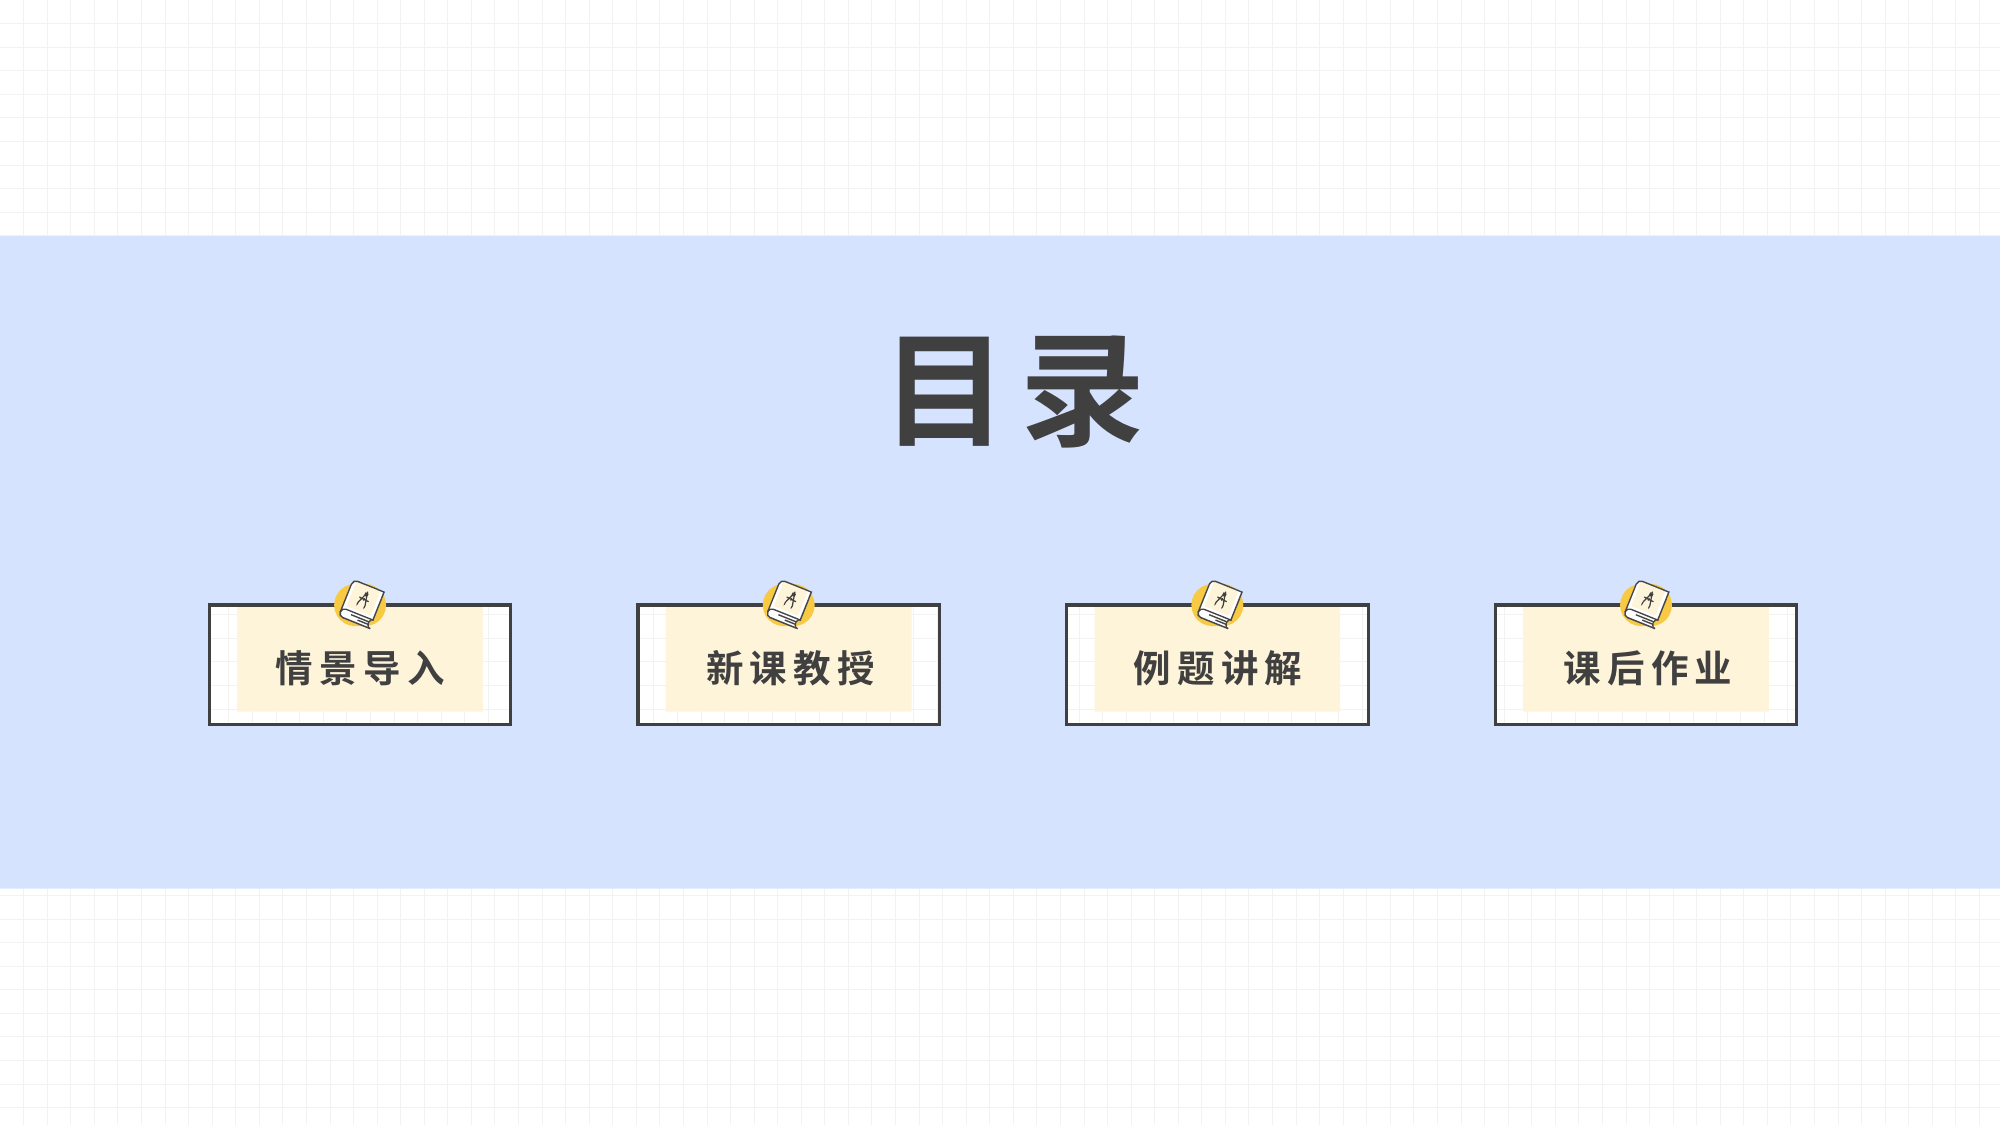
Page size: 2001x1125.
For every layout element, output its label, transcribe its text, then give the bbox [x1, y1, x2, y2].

list 新课教授 [687, 642, 895, 699]
list 例题讲解 [1114, 642, 1322, 699]
list 情景导入 [256, 642, 464, 699]
list 课后作业 [1544, 642, 1752, 699]
